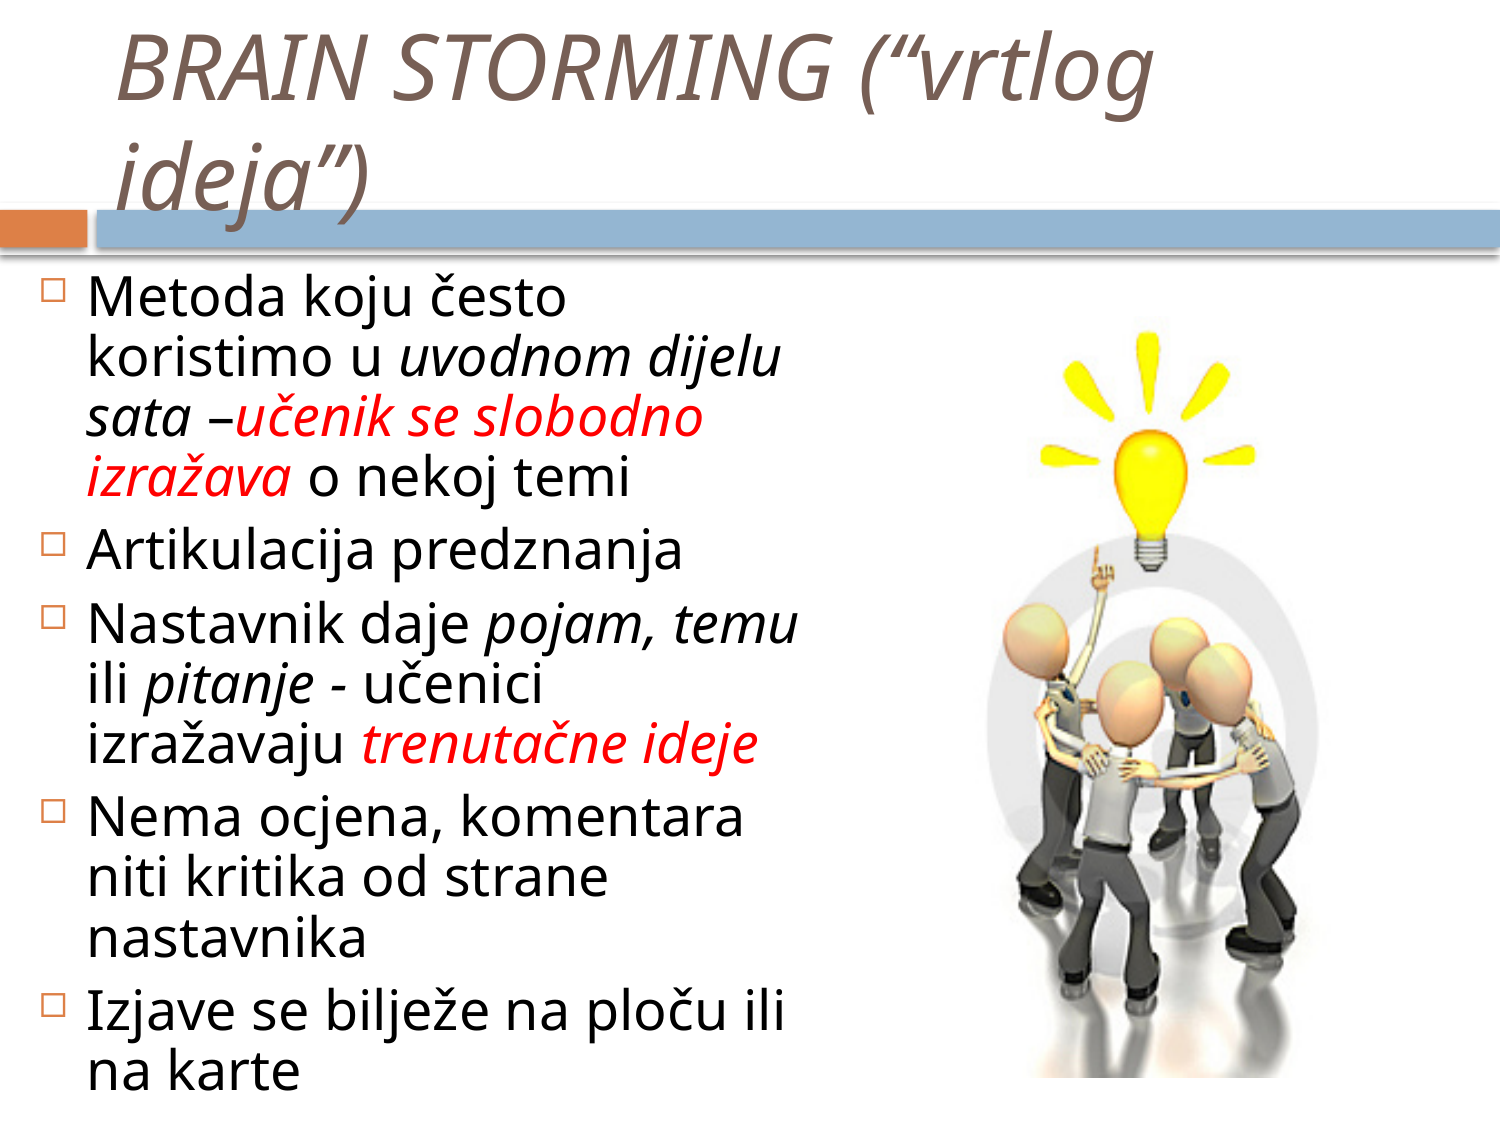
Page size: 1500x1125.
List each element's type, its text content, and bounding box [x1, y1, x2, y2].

list Metoda koju često koristimo u uvodnom dijelu sata –učenik se slobodno izražava o nekoj temi Artikulacija predznanja Nastavnik daje pojam, temu ili pitanje - učenici izražavaju trenutačne ideje Nema ocjena, komentara niti kritika od strane nastavnika Izjave se bilježe na ploču ili na karte [23, 260, 833, 1125]
title BRAIN STORMING (“vrtlog ideja”) [99, 37, 1438, 201]
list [831, 316, 1500, 1079]
